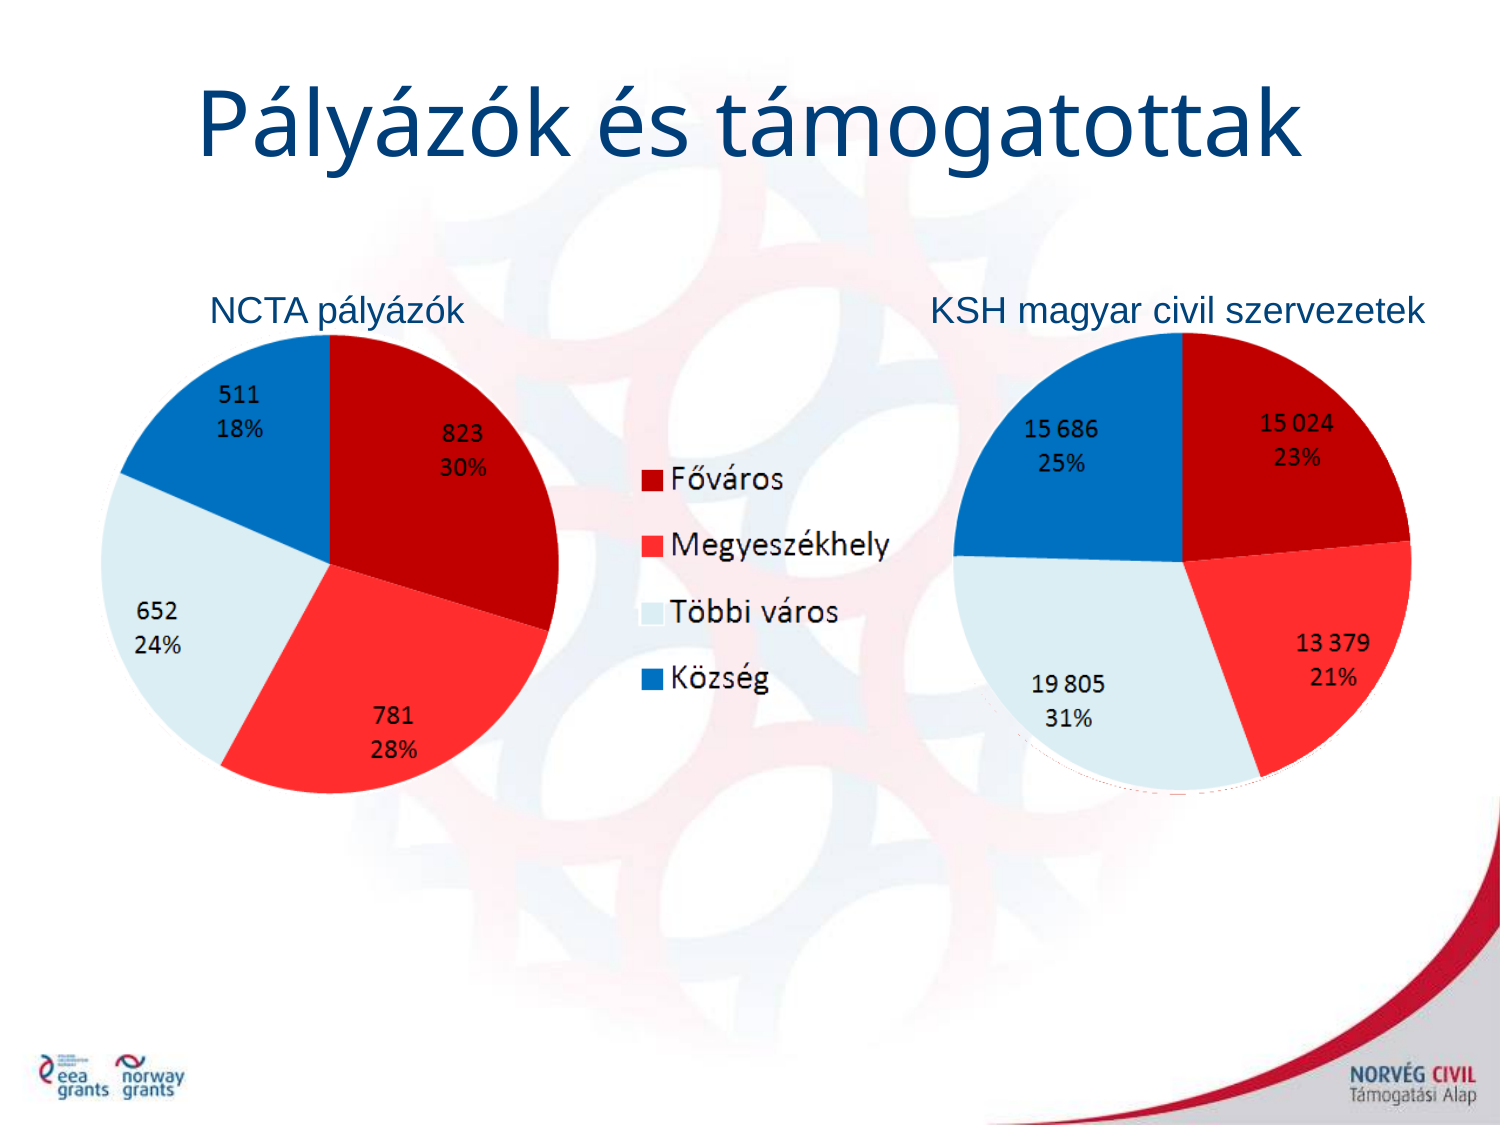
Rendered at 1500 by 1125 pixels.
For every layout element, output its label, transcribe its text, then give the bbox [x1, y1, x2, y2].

text_box NCTA pályázók [194, 278, 491, 321]
text_box Pályázók és támogatottak [41, 31, 1459, 209]
text_box KSH magyar civil szervezetek [915, 278, 1459, 339]
picture [0, 0, 1500, 1125]
